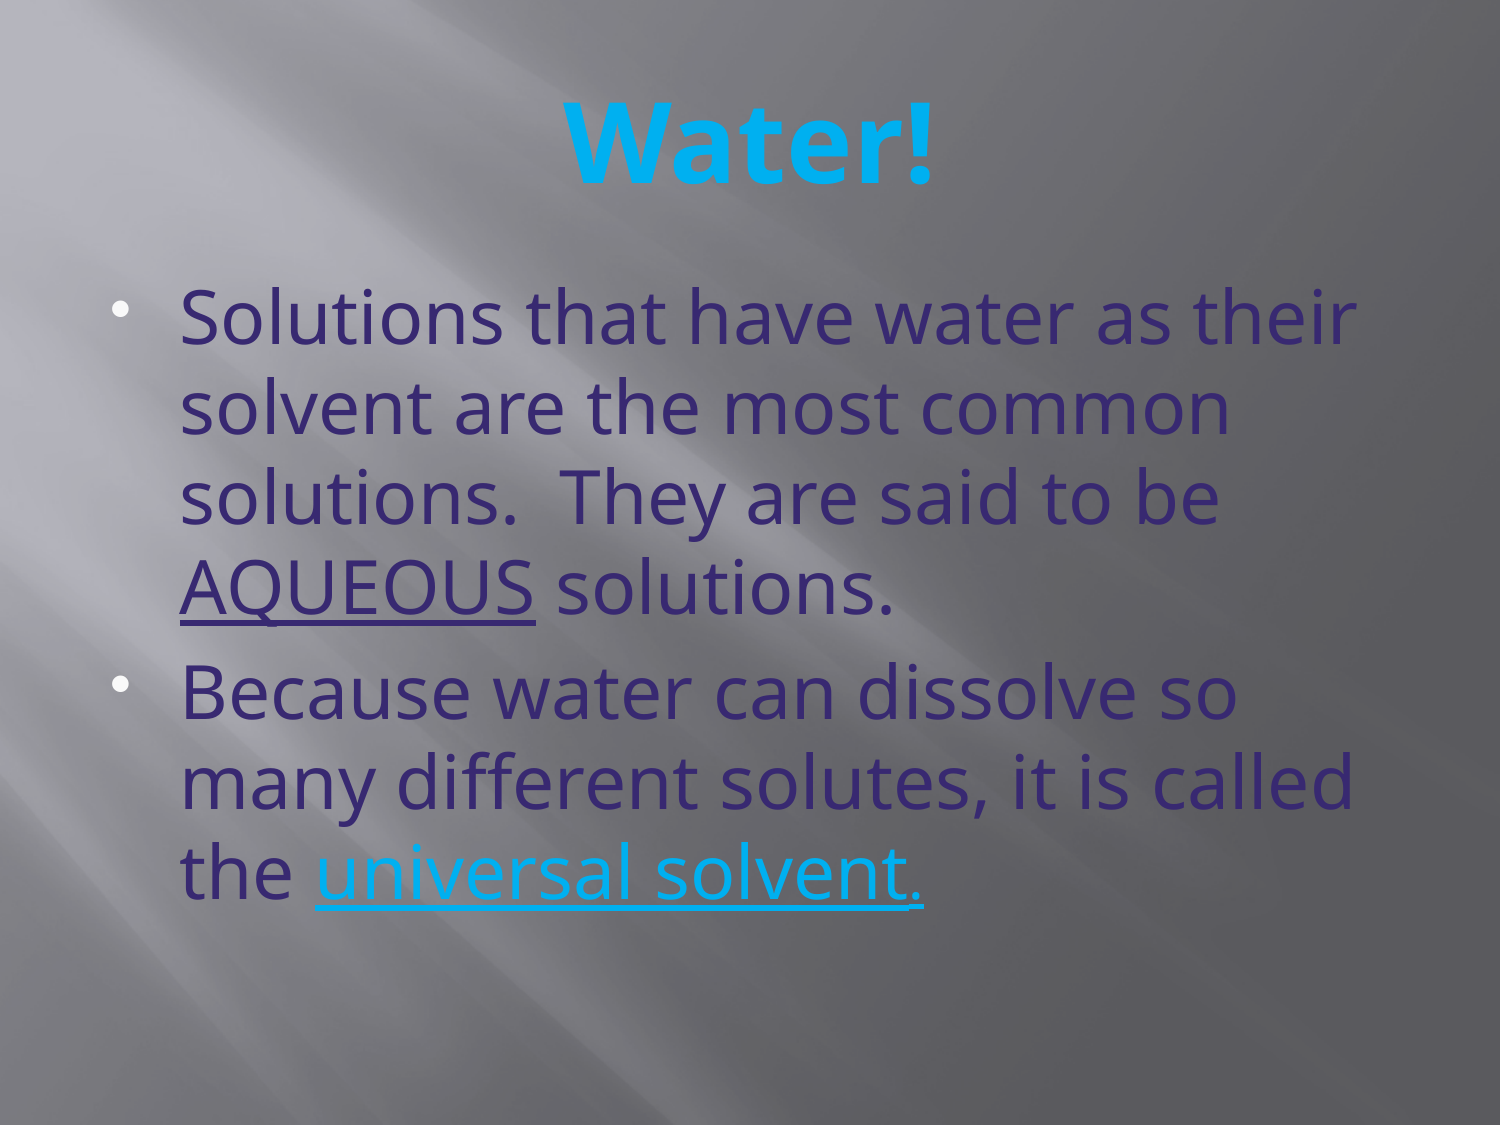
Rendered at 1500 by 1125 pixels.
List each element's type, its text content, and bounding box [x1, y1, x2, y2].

title Water! [75, 45, 1425, 233]
list Solutions that have water as their solvent are the most common solutions. They are said to be AQUEOUS solutions. Because water can dissolve so many different solutes, it is called the universal solvent. [75, 262, 1425, 1035]
